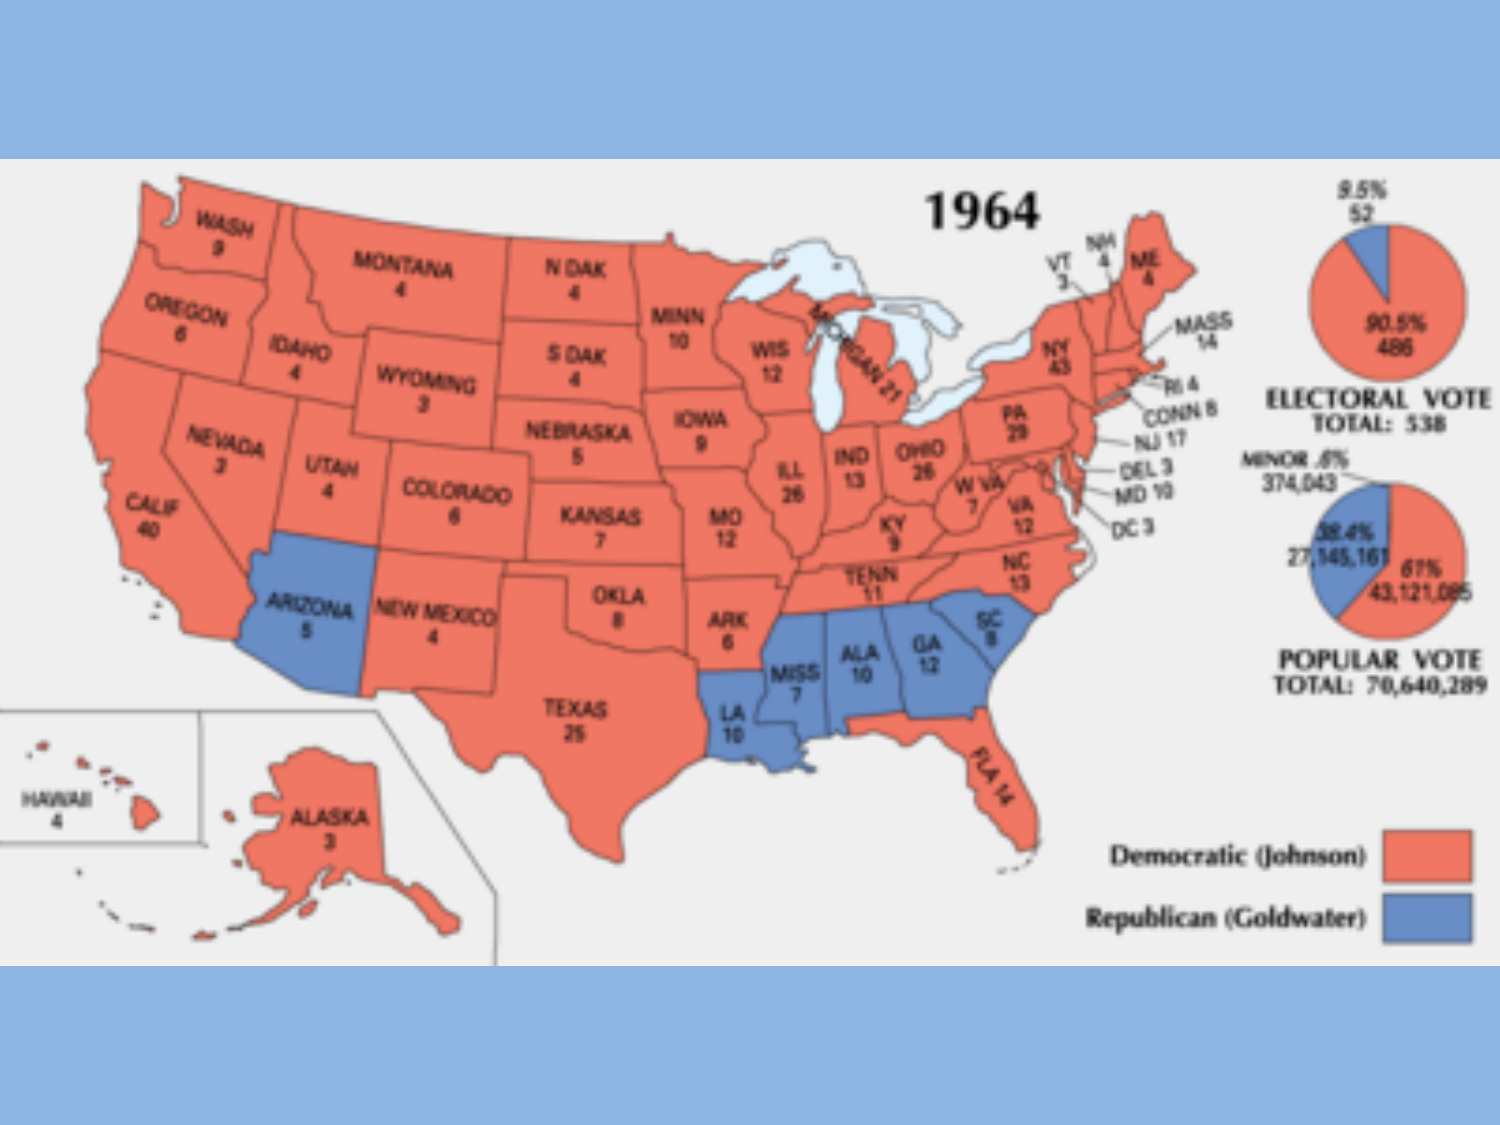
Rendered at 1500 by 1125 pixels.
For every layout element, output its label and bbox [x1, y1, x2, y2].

picture [0, 159, 1500, 966]
